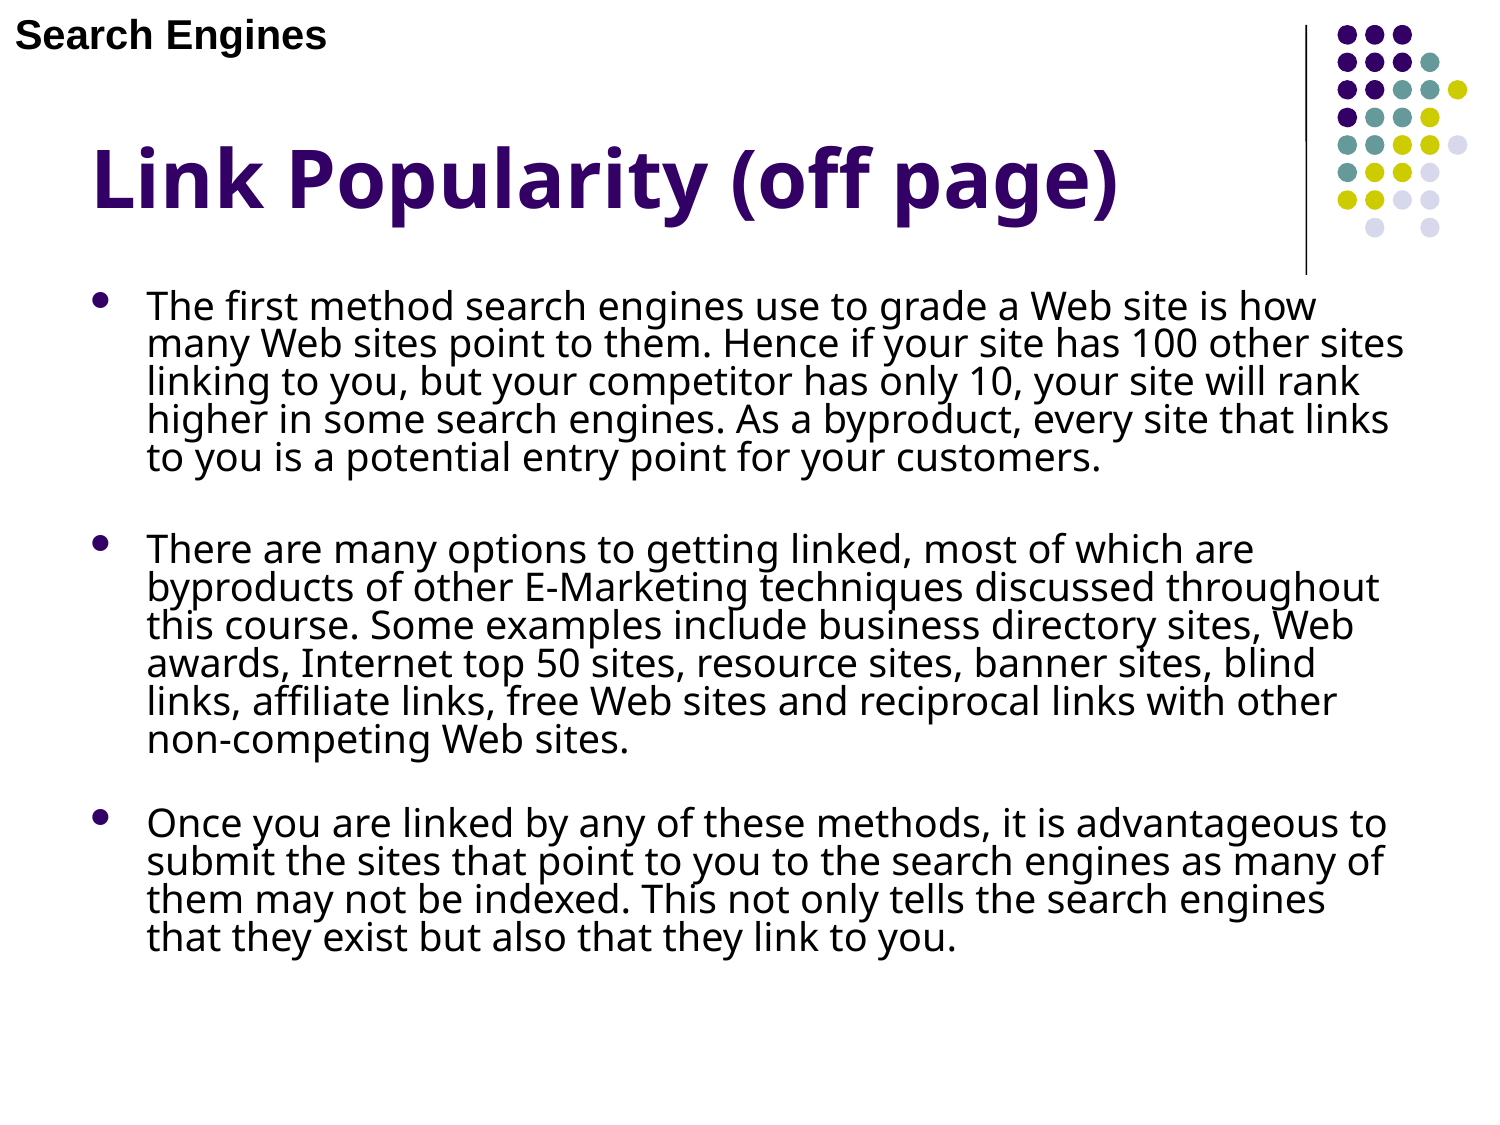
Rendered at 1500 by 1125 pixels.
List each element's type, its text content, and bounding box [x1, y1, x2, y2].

title Link Popularity (off page) [75, 20, 1313, 233]
text_box Search Engines [0, 0, 355, 65]
list The first method search engines use to grade a Web site is how many Web sites point to them. Hence if your site has 100 other sites linking to you, but your competitor has only 10, your site will rank higher in some search engines. As a byproduct, every site that links to you is a potential entry point for your customers. There are many options to getting linked, most of which are byproducts of other E-Marketing techniques discussed throughout this course. Some examples include business directory sites, Web awards, Internet top 50 sites, resource sites, banner sites, blind links, affiliate links, free Web sites and reciprocal links with other non-competing Web sites. Once you are linked by any of these methods, it is advantageous to submit the sites that point to you to the search engines as many of them may not be indexed. This not only tells the search engines that they exist but also that they link to you. [75, 282, 1425, 1006]
